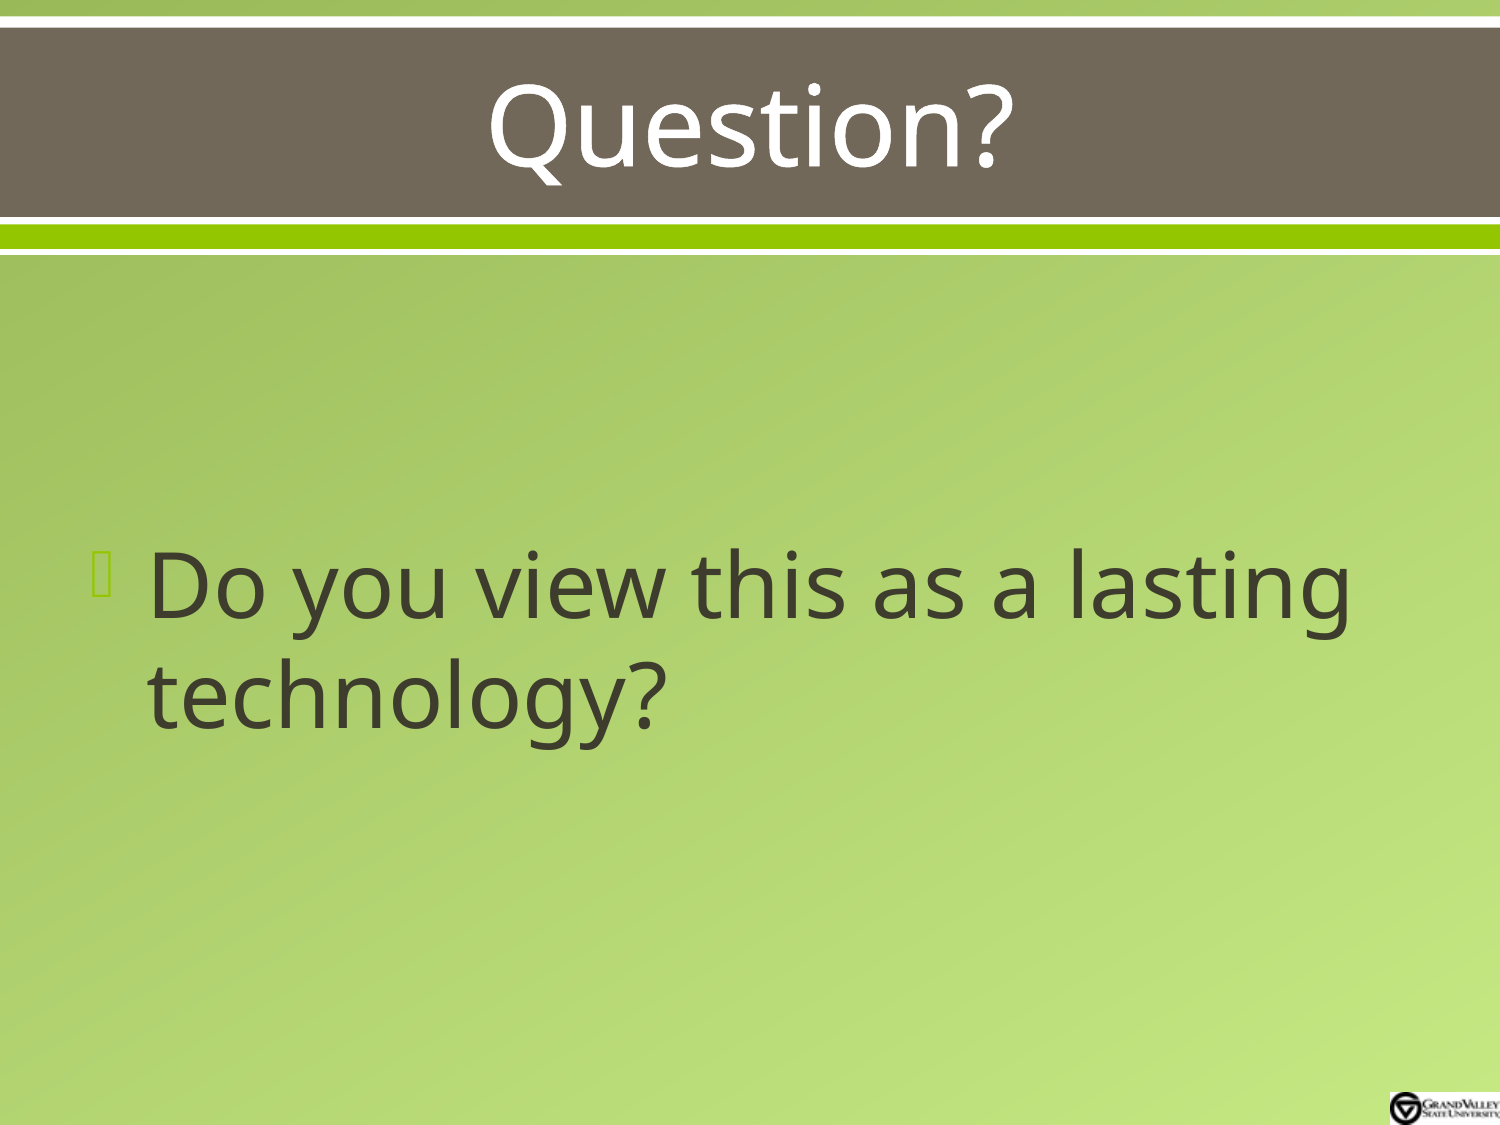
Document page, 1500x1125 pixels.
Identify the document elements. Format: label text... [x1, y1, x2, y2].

list Do you view this as a lasting technology? [74, 262, 1426, 1006]
picture [1390, 1091, 1500, 1125]
title Question? [75, 29, 1425, 213]
